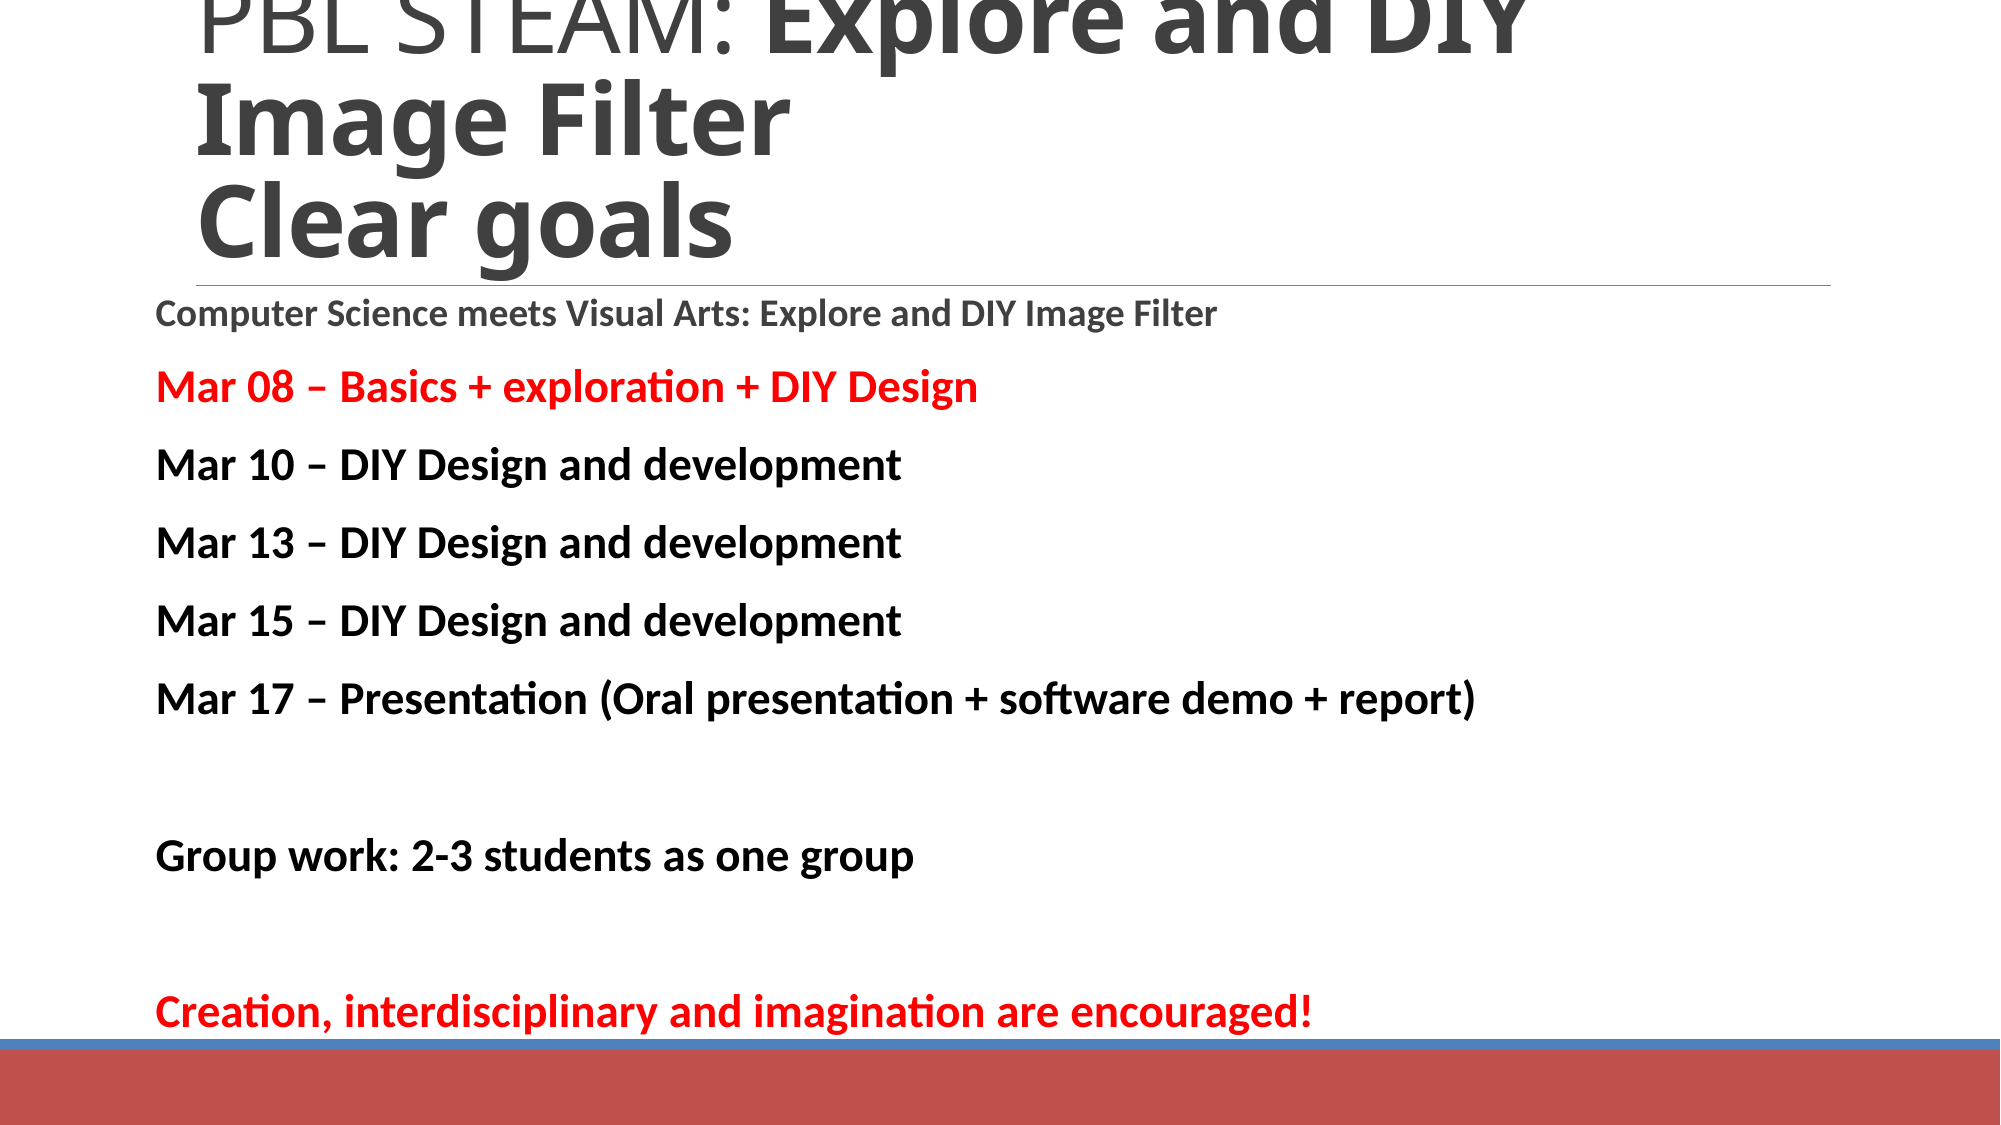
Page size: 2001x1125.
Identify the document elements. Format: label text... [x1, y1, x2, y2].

title PBL STEAM: Explore and DIY Image Filter Clear goals [180, 47, 1830, 285]
list Computer Science meets Visual Arts: Explore and DIY Image Filter Mar 08 – Basics + exploration + DIY Design Mar 10 – DIY Design and development Mar 13 – DIY Design and development Mar 15 – DIY Design and development Mar 17 – Presentation (Oral presentation + software demo + report) Group work: 2-3 students as one group Creation, interdisciplinary and imagination are encouraged! [140, 285, 1983, 1049]
